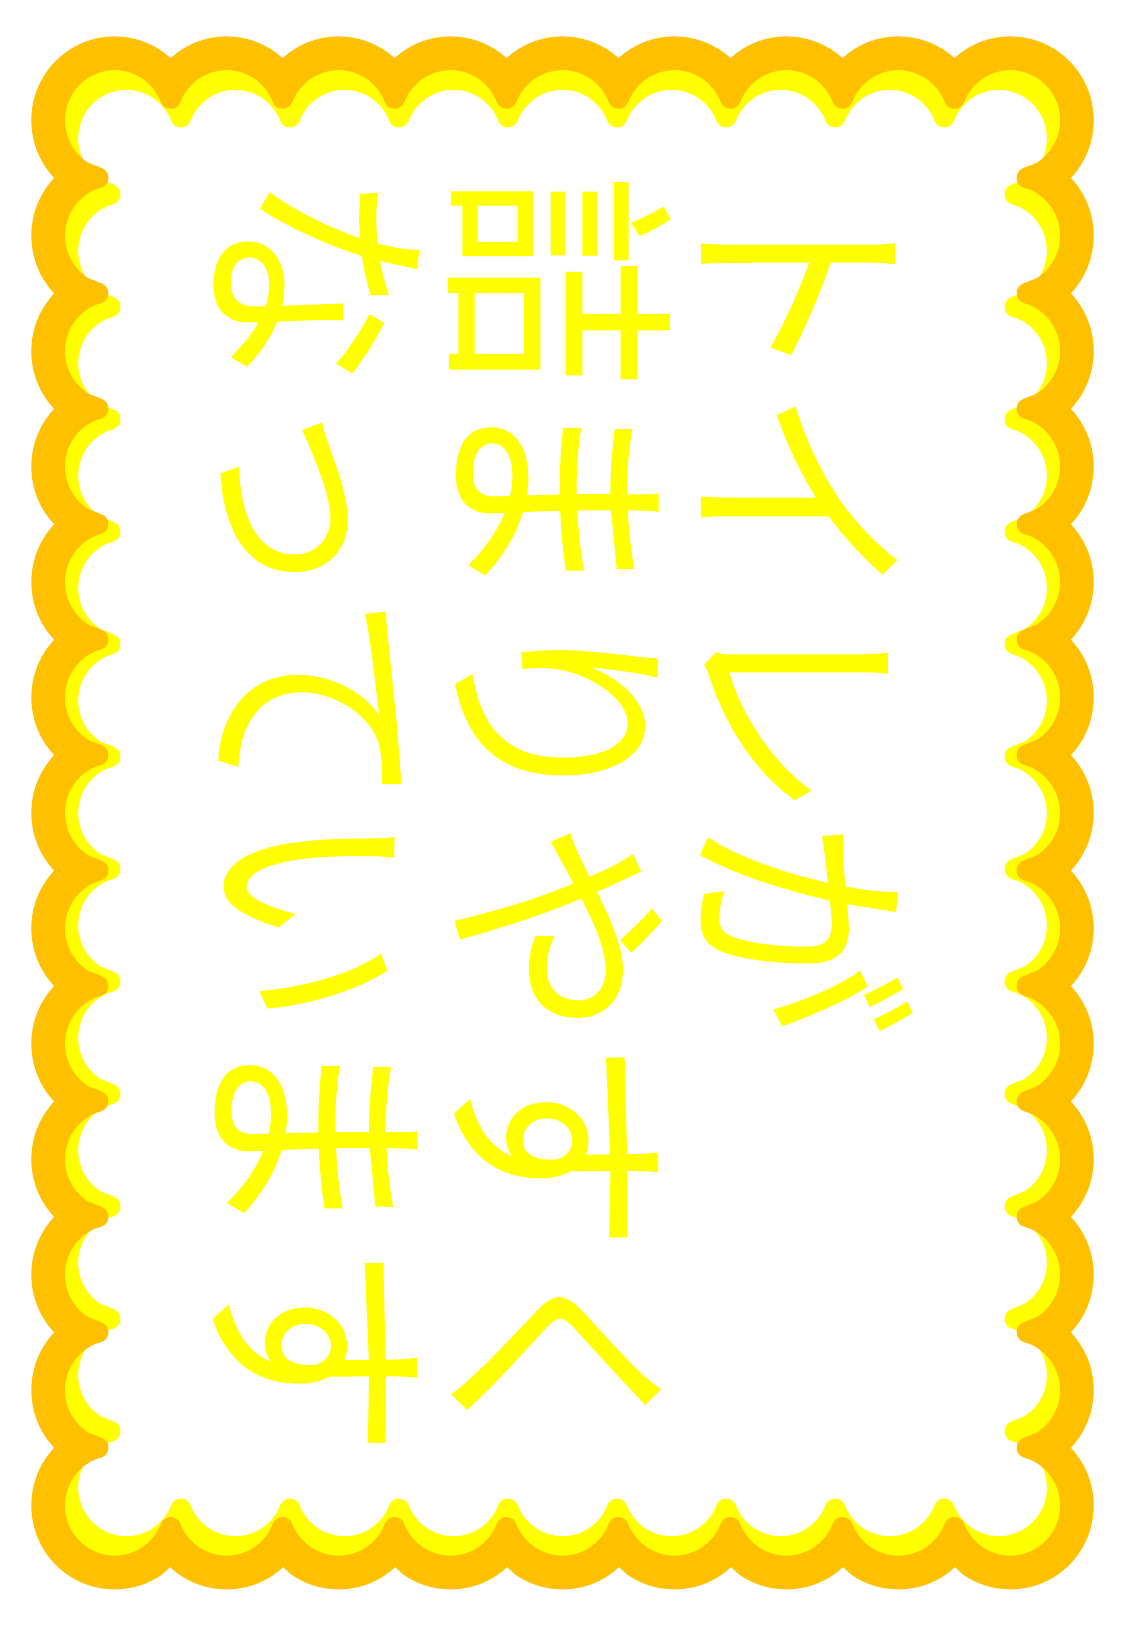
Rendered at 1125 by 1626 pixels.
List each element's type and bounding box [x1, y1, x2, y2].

text_box [41, 46, 1084, 1580]
